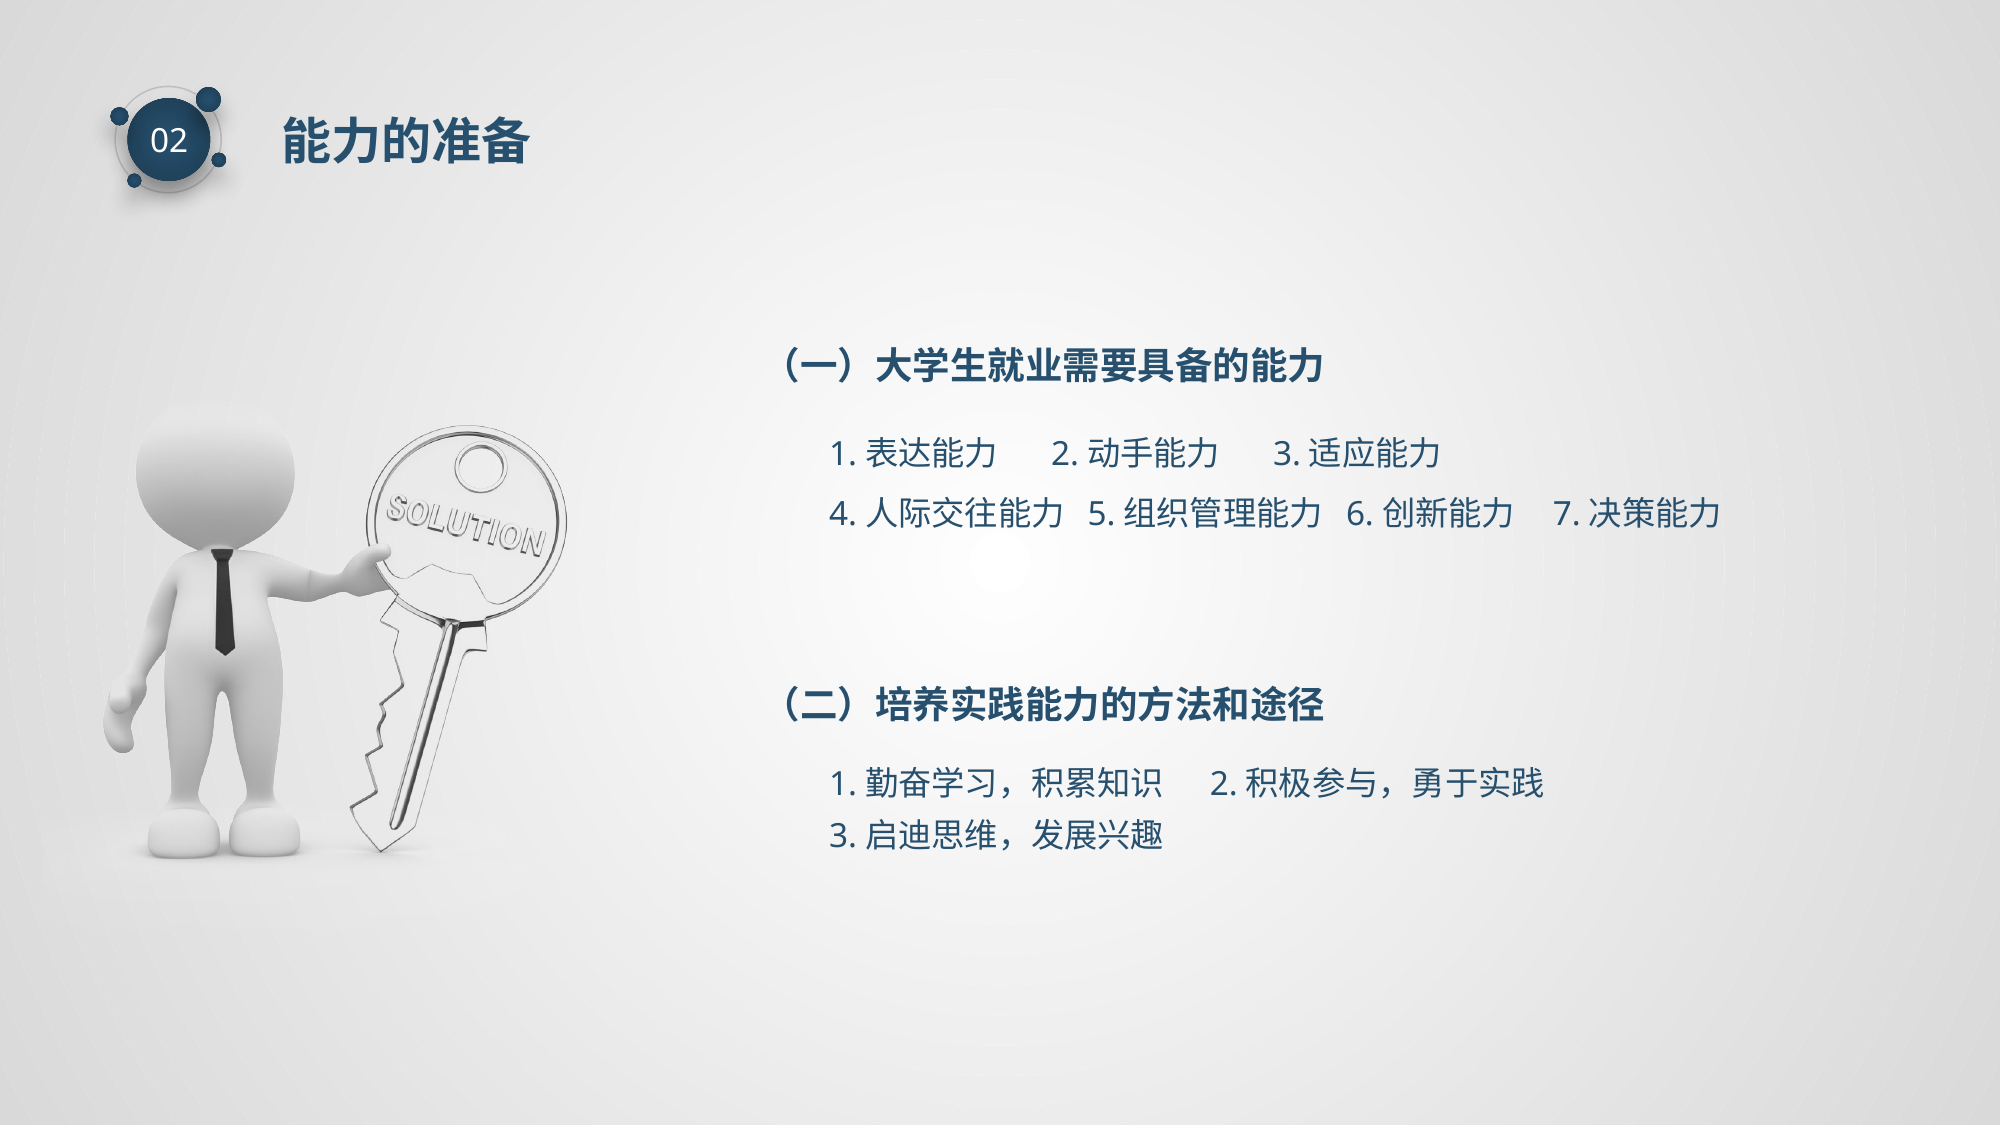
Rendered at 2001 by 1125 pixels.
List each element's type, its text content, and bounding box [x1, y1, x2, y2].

text_box 能力的准备 [266, 101, 547, 177]
text_box （一）大学生就业需要具备的能力 1.表达能力 2.动手能力 3.适应能力 4.人际交往能力 5.组织管理能力 6.创新能力 7.决策能力 [747, 312, 1793, 540]
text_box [110, 86, 226, 193]
text_box （二）培养实践能力的方法和途径 1.勤奋学习，积累知识 2.积极参与，勇于实践 3.启迪思维，发展兴趣 [747, 650, 1793, 862]
picture [41, 346, 618, 938]
